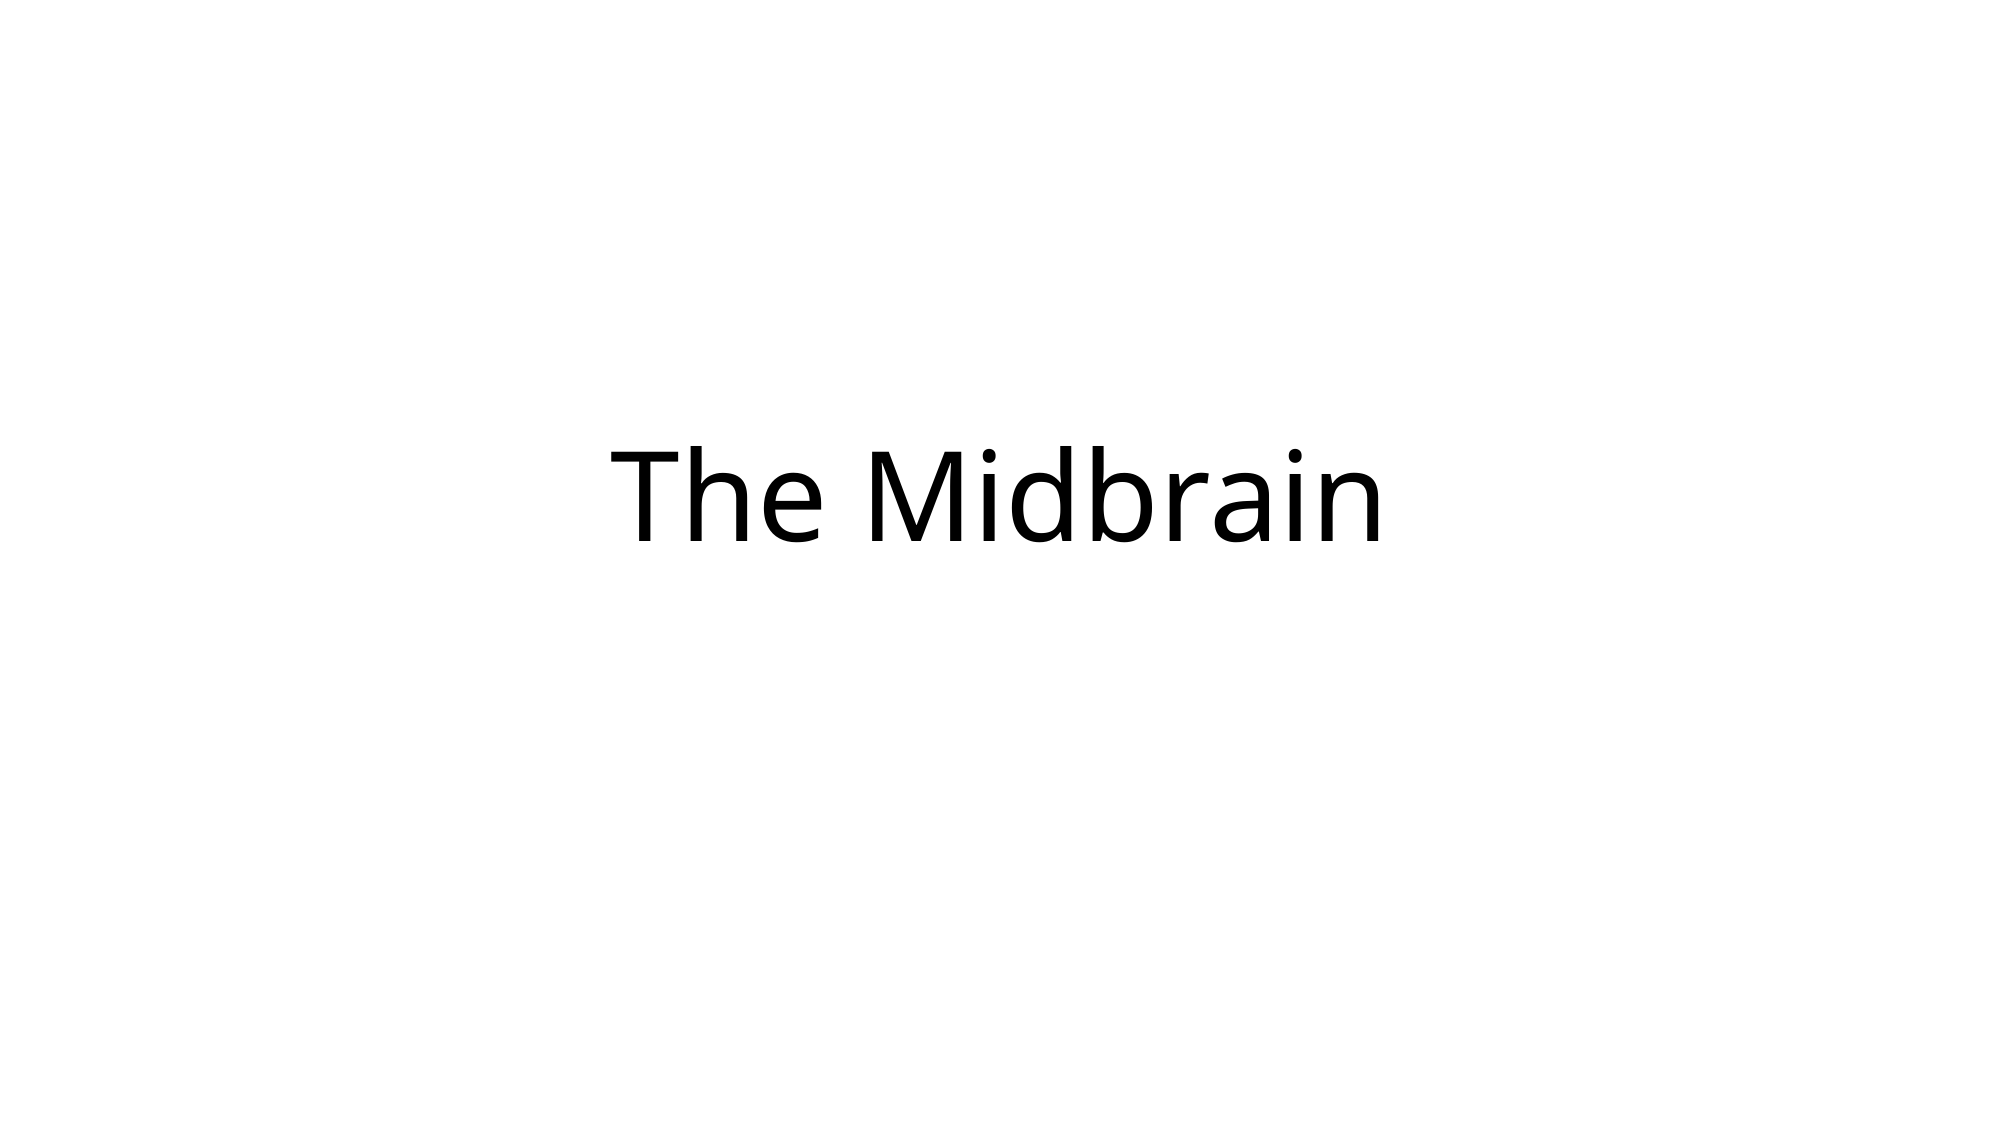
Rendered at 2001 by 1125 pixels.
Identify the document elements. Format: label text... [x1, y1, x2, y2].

title The Midbrain [249, 184, 1750, 576]
